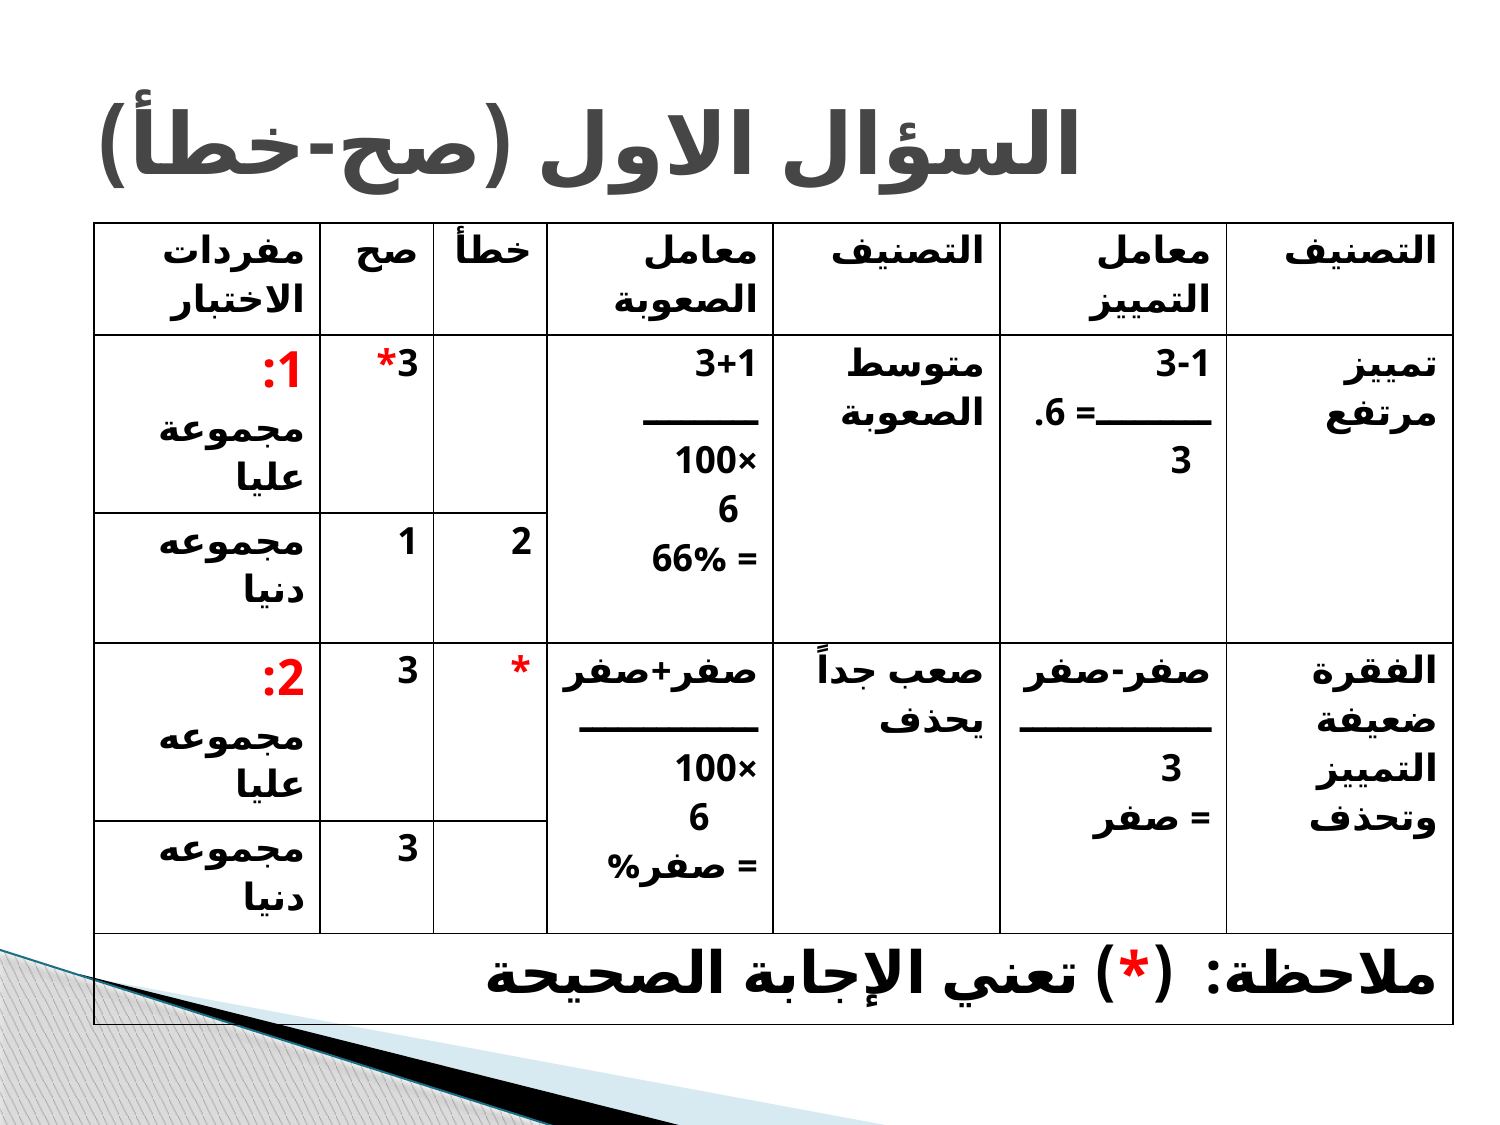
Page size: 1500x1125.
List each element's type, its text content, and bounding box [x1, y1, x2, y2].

table_header صح [321, 235, 433, 334]
title السؤال الاول (صح-خطأ) [82, 46, 1432, 235]
table_cell 3-1 ـــــــــ= 6. 3 [1001, 336, 1226, 642]
table_cell 1: مجموعة عليا [95, 336, 319, 512]
table_header معامل الصعوبة [548, 235, 772, 334]
table_cell [434, 822, 546, 933]
table_cell صفر+صفر ــــــــــــــ×100 6 = صفر% [548, 644, 772, 933]
table_header خطأ [434, 235, 546, 334]
table_cell * [434, 644, 546, 820]
table_cell صفر-صفر ـــــــــــــــ 3 = صفر [1001, 644, 1226, 933]
table_cell ملاحظة: (*) تعني الإجابة الصحيحة [95, 934, 1452, 1024]
table_cell متوسط الصعوبة [774, 336, 999, 642]
table_header معامل التمييز [1001, 235, 1226, 334]
table_cell [434, 336, 546, 512]
table_cell 2: مجموعه عليا [95, 644, 319, 820]
table_cell 3+1 ـــــــــ ×100 6 = 66% [548, 336, 772, 642]
table_cell 2 [434, 514, 546, 642]
table_cell 1 [321, 514, 433, 642]
table_header التصنيف [1227, 224, 1452, 334]
table_cell مجموعه دنيا [95, 822, 319, 933]
table_header مفردات الاختبار [95, 235, 319, 334]
table_cell 3 [321, 822, 433, 933]
table_cell 3 [321, 644, 433, 820]
table_header التصنيف [774, 235, 999, 334]
table_cell الفقرة ضعيفة التمييز وتحذف [1227, 644, 1452, 933]
table_cell مجموعه دنيا [95, 514, 319, 642]
table_cell صعب جداً يحذف [774, 644, 999, 933]
table_cell تمييز مرتفع [1227, 336, 1452, 642]
table_cell 3* [321, 336, 433, 512]
